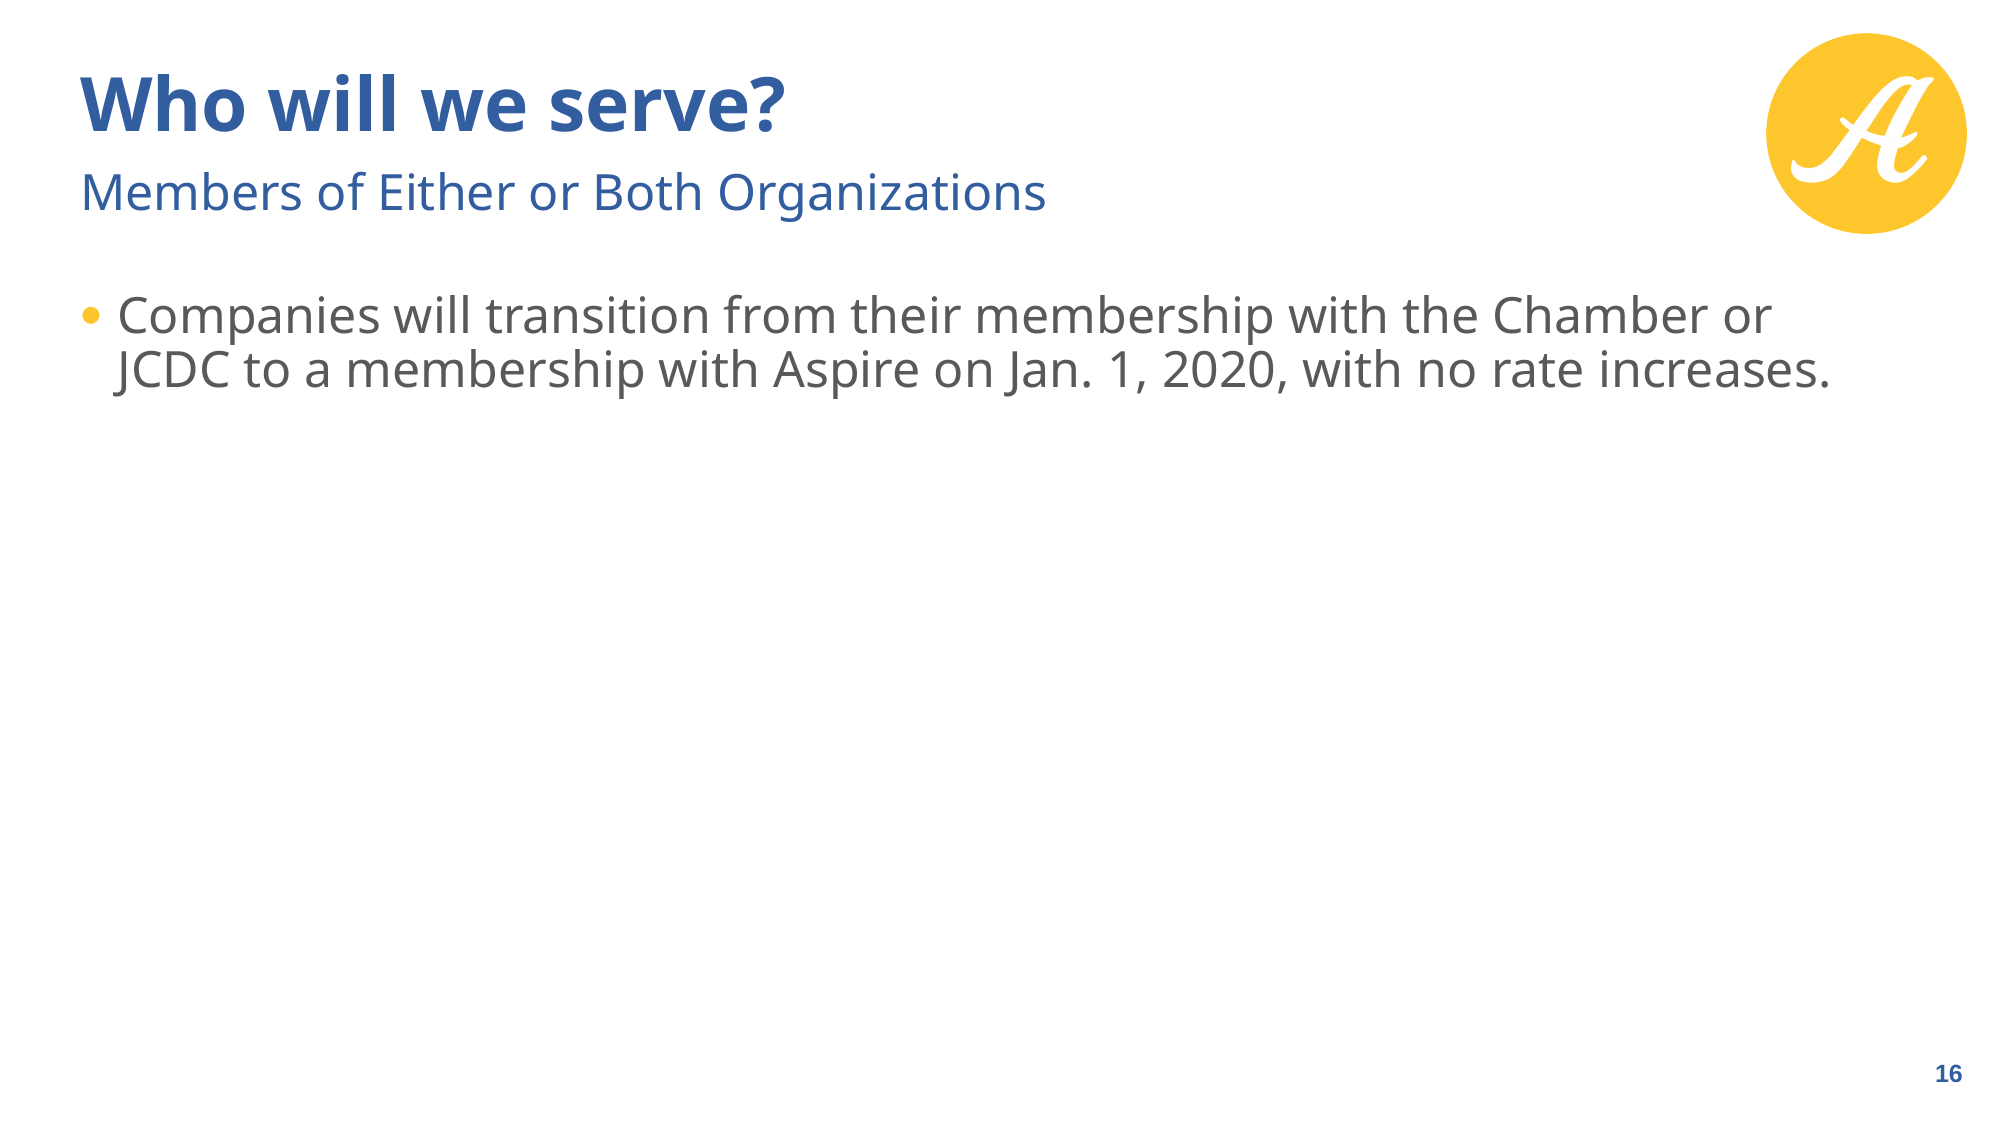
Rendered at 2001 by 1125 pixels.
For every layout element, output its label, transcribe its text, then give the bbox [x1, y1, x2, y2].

slide_number 16 [1527, 1042, 1978, 1103]
picture [1766, 33, 1967, 234]
list Companies will transition from their membership with the Chamber or JCDC to a membership with Aspire on Jan. 1, 2020, with no rate increases. [64, 282, 1863, 1014]
list Members of Either or Both Organizations [64, 159, 1863, 230]
title Who will we serve? [64, 22, 1863, 156]
